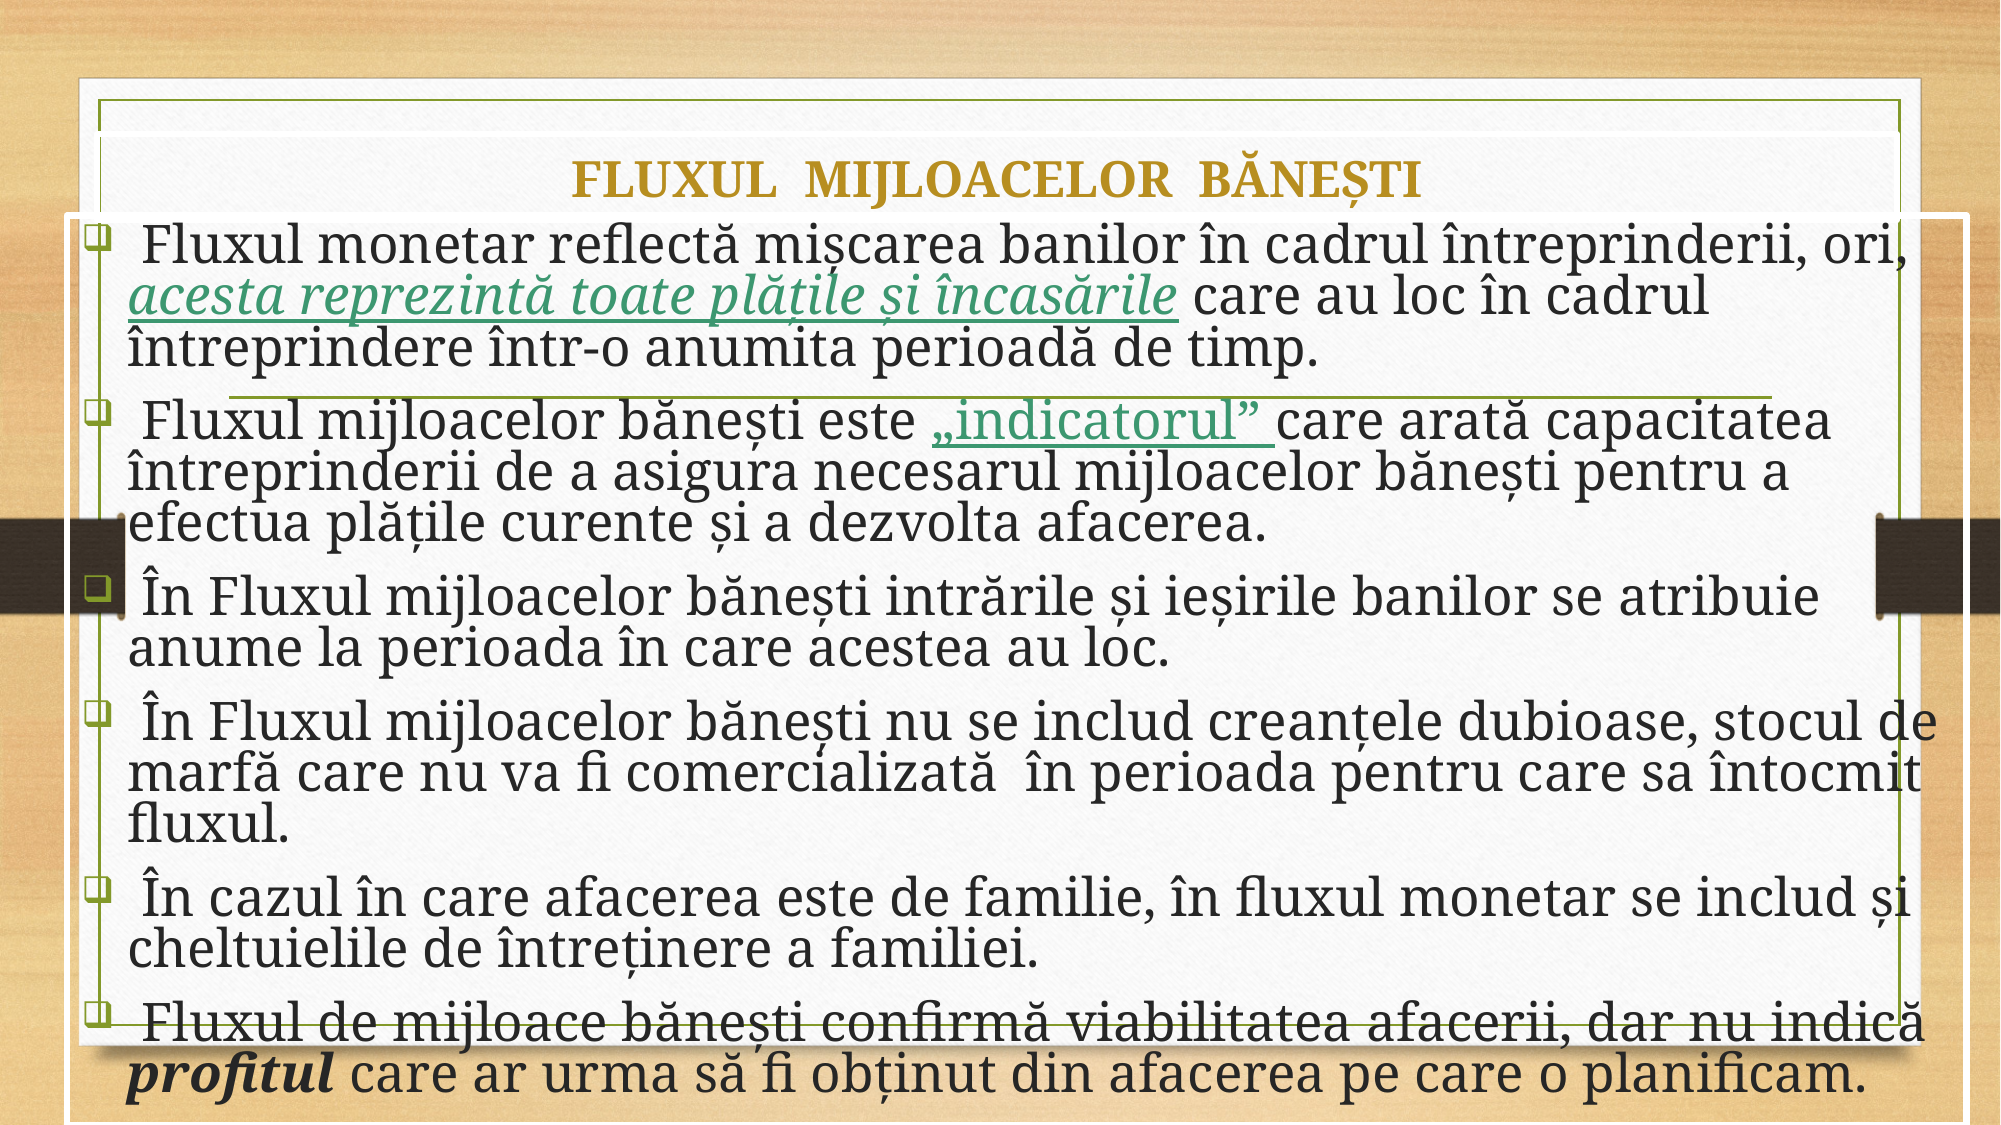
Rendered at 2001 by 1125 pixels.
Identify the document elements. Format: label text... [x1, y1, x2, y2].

picture [0, 0, 2001, 1125]
title FLUXUL MIJLOACELOR BĂNEŞTI [96, 134, 1897, 215]
list Fluxul monetar reflectă mișcarea banilor în cadrul întreprinderii, ori, acesta reprezintă toate plăţile şi încasările care au loc în cadrul întreprindere într-o anumita perioadă de timp. Fluxul mijloacelor băneşti este „indicatorul” care arată capacitatea întreprinderii de a asigura necesarul mijloacelor băneşti pentru a efectua plăţile curente şi a dezvolta afacerea. În Fluxul mijloacelor băneşti intrările şi ieşirile banilor se atribuie anume la perioada în care acestea au loc. În Fluxul mijloacelor băneşti nu se includ creanţele dubioase, stocul de marfă care nu va fi comercializată în perioada pentru care sa întocmit fluxul. În cazul în care afacerea este de familie, în fluxul monetar se includ şi cheltuielile de întreţinere a familiei. Fluxul de mijloace băneşti confirmă viabilitatea afacerii, dar nu indică profitul care ar urma să fi obţinut din afacerea pe care o planificam. [66, 215, 1967, 1125]
picture [101, 101, 1898, 215]
